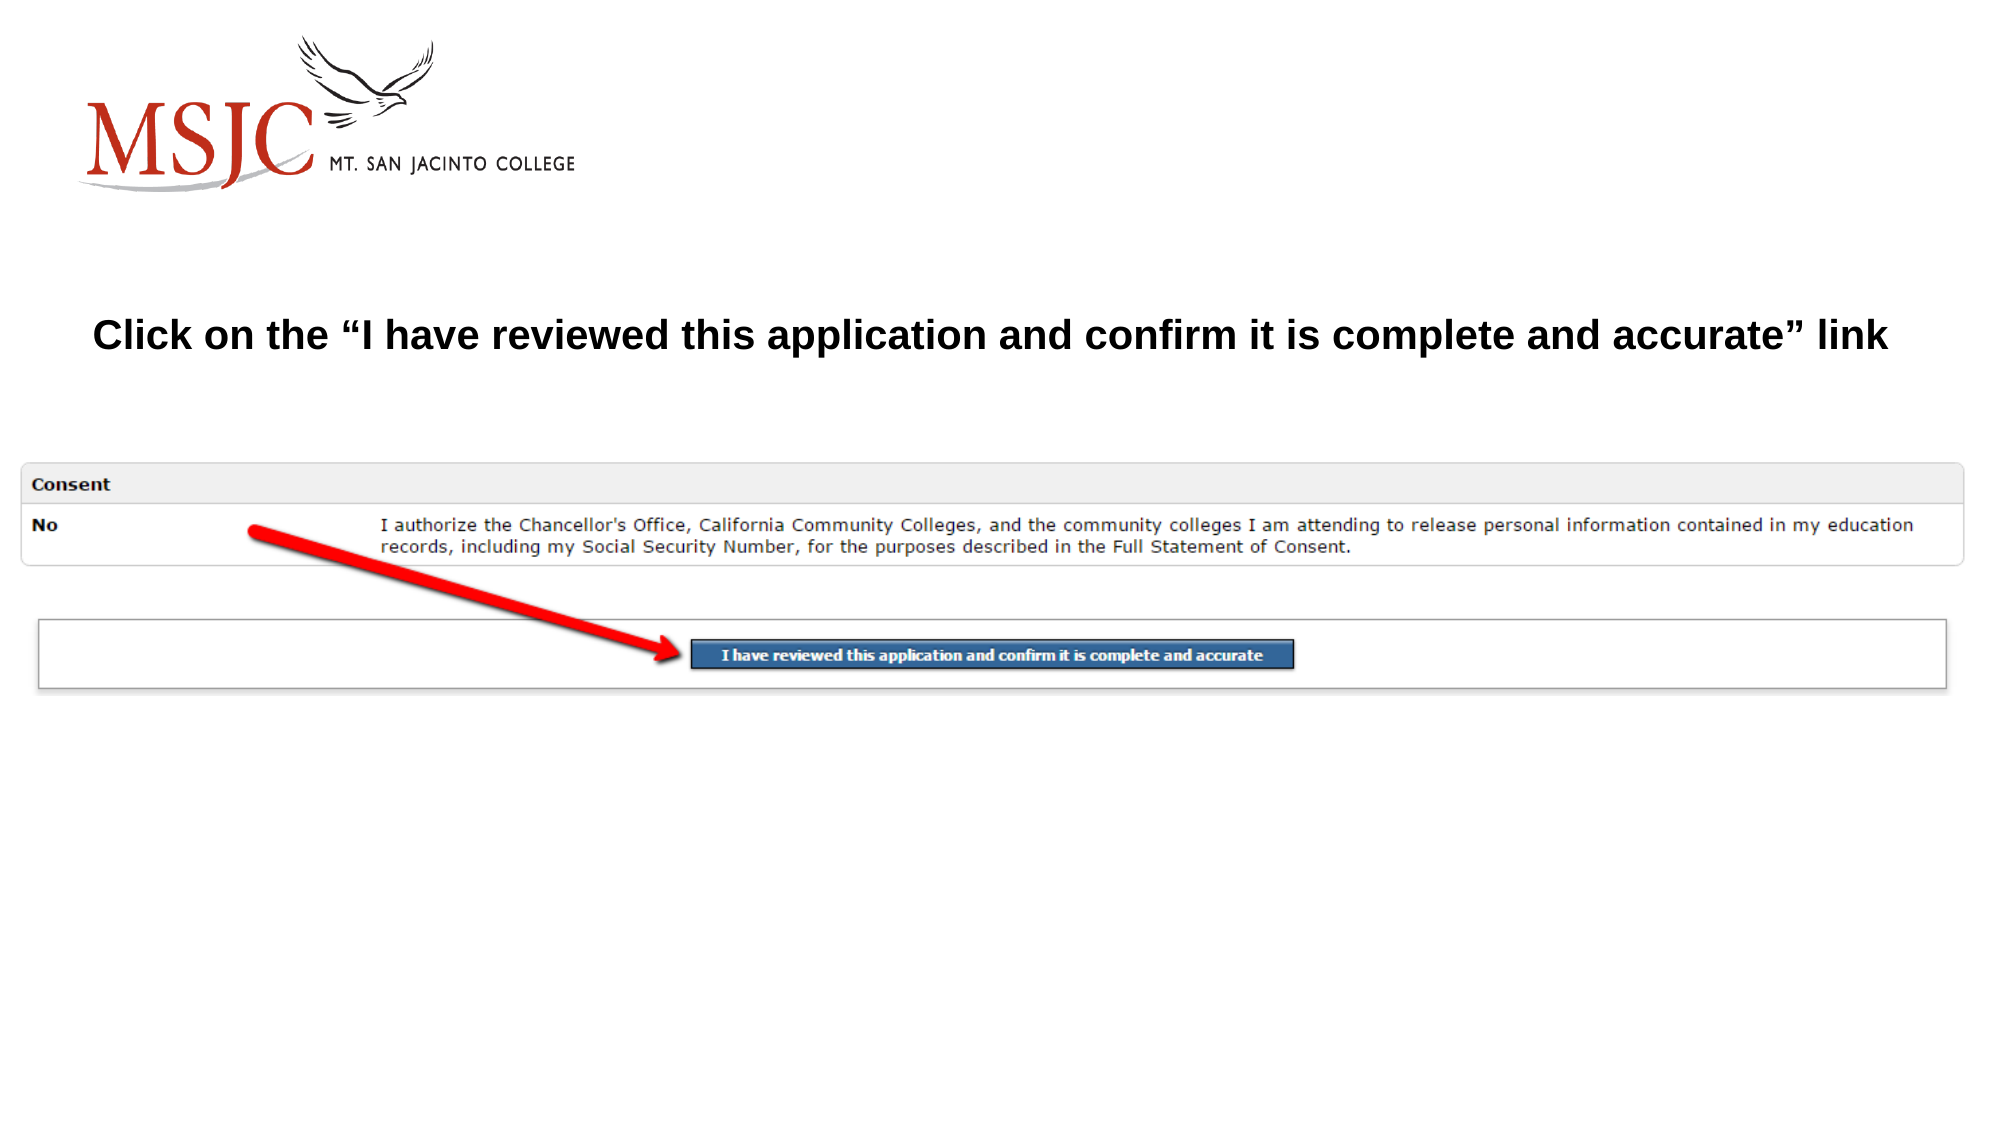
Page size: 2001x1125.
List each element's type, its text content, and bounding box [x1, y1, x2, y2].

picture [77, 35, 576, 192]
picture [14, 457, 1970, 696]
title Click on the “I have reviewed this application and confirm it is complete and accurate” link [77, 299, 1927, 372]
